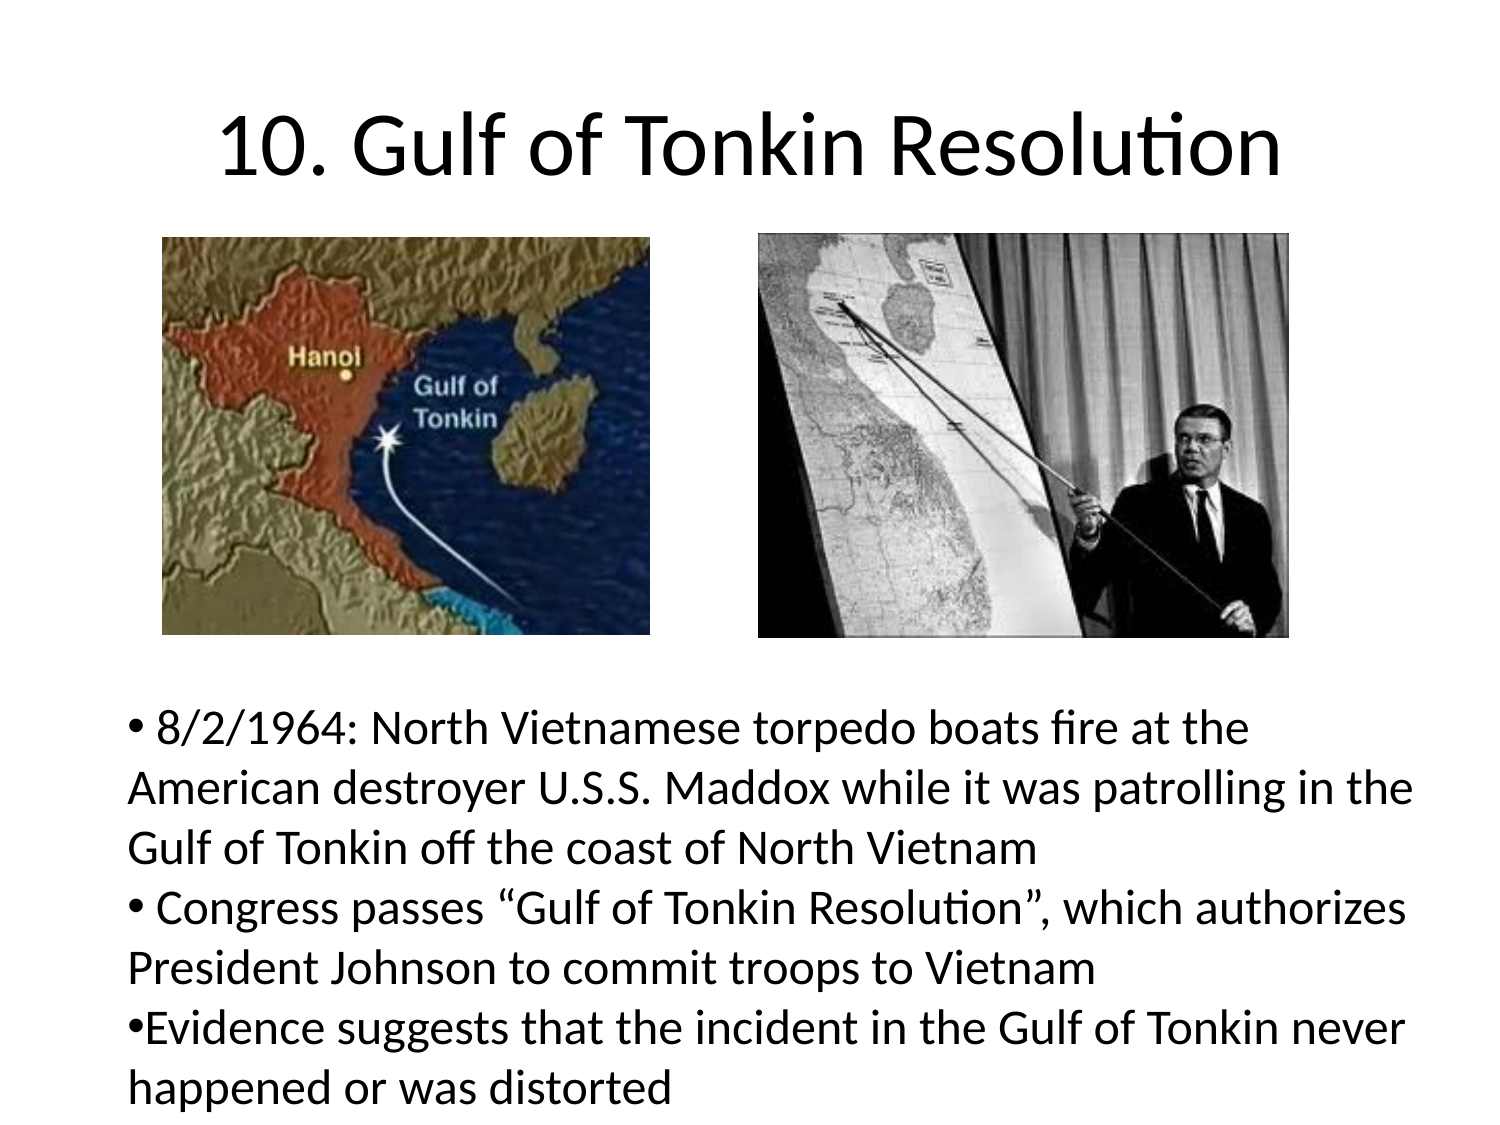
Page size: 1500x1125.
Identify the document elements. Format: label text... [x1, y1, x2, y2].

text_box 8/2/1964: North Vietnamese torpedo boats fire at the American destroyer U.S.S. Maddox while it was patrolling in the Gulf of Tonkin off the coast of North Vietnam Congress passes “Gulf of Tonkin Resolution”, which authorizes President Johnson to commit troops to Vietnam Evidence suggests that the incident in the Gulf of Tonkin never happened or was distorted [112, 687, 1438, 1123]
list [162, 237, 651, 636]
title 10. Gulf of Tonkin Resolution [75, 45, 1425, 233]
picture [758, 233, 1289, 638]
